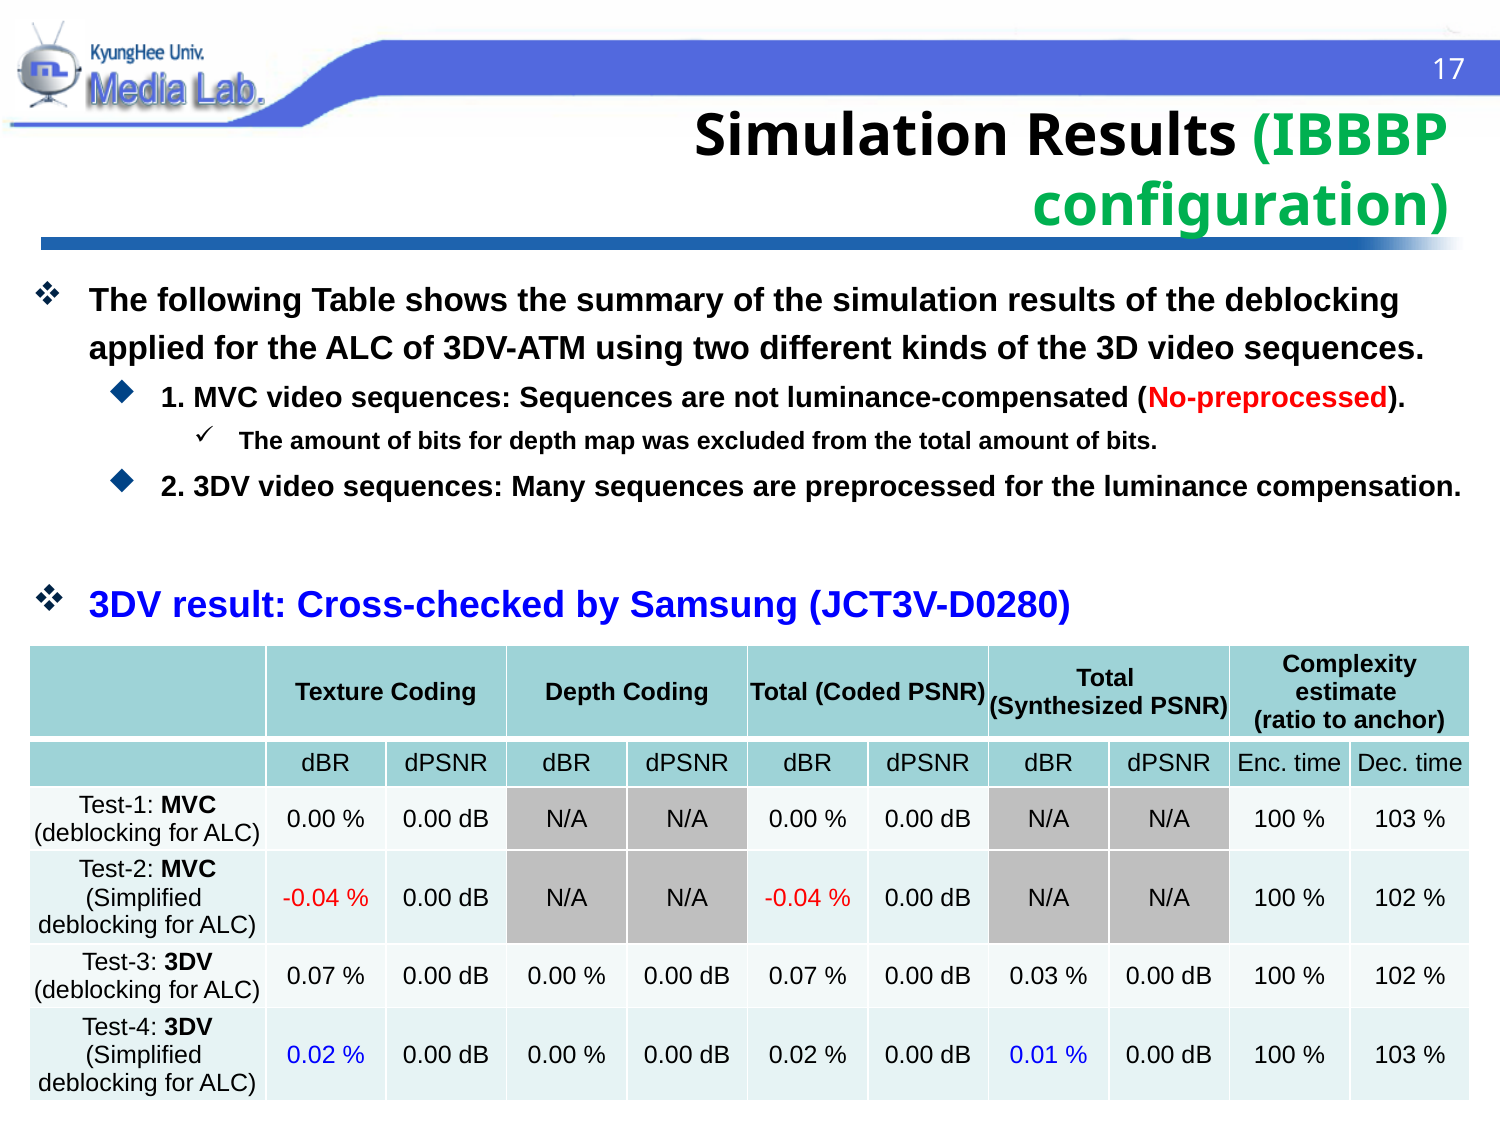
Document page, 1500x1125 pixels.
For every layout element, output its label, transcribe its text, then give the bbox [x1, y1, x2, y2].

table_cell dPSNR [387, 742, 506, 786]
table_cell 100 % [1230, 851, 1349, 943]
table_cell 0.02 % [748, 1008, 867, 1100]
table_header Depth Coding [507, 646, 747, 736]
table_cell 102 % [1351, 851, 1469, 943]
table_cell 0.07 % [748, 945, 867, 1007]
table_cell dPSNR [1110, 742, 1229, 786]
table_cell 0.00 % [267, 788, 385, 849]
slide_number 17 [1403, 42, 1481, 93]
table_cell 0.01 % [989, 1008, 1108, 1100]
table_cell 0.00 % [748, 788, 867, 849]
table_cell 0.00 dB [387, 1008, 506, 1100]
table_cell N/A [1110, 851, 1229, 943]
table_cell -0.04 % [748, 851, 867, 943]
table_cell Dec. time [1351, 742, 1469, 786]
table_cell Test-1: MVC (deblocking for ALC) [30, 788, 265, 849]
table_cell 0.03 % [989, 945, 1108, 1007]
table_cell 0.00 dB [869, 1008, 988, 1100]
table_cell N/A [507, 851, 626, 943]
table_cell dPSNR [869, 742, 988, 786]
picture [41, 237, 1500, 250]
table_cell N/A [989, 851, 1108, 943]
title Simulation Results (IBBBP configuration) [312, 101, 1465, 233]
table_header [30, 646, 265, 736]
table_cell Test-3: 3DV (deblocking for ALC) [30, 945, 265, 1007]
table_cell 103 % [1351, 788, 1469, 849]
table_cell 0.00 dB [387, 945, 506, 1007]
table_cell Test-2: MVC (Simplified deblocking for ALC) [30, 851, 265, 943]
table_cell N/A [989, 788, 1108, 849]
table_cell 0.00 dB [1110, 945, 1229, 1007]
table_cell 0.00 dB [387, 788, 506, 849]
table_cell N/A [628, 851, 747, 943]
table_cell 103 % [1351, 1008, 1469, 1100]
table_cell 0.00 dB [869, 788, 988, 849]
table_cell 102 % [1351, 945, 1469, 1007]
table_cell 100 % [1230, 1008, 1349, 1100]
table_cell 100 % [1230, 788, 1349, 849]
table_cell Test-4: 3DV (Simplified deblocking for ALC) [30, 1008, 265, 1100]
table_cell N/A [507, 788, 626, 849]
table_cell 0.07 % [267, 945, 385, 1007]
table_cell [30, 742, 265, 786]
table_cell 0.00 dB [628, 945, 747, 1007]
picture [0, 0, 1500, 138]
table_header Complexity estimate (ratio to anchor) [1230, 646, 1469, 736]
table_cell 0.00 dB [628, 1008, 747, 1100]
table_cell dBR [507, 742, 626, 786]
table_cell 0.00 dB [869, 851, 988, 943]
table_cell Enc. time [1230, 742, 1349, 786]
table_cell 0.00 dB [869, 945, 988, 1007]
table_cell 0.02 % [267, 1008, 385, 1100]
table_cell N/A [1110, 788, 1229, 849]
table_cell 0.00 dB [1110, 1008, 1229, 1100]
table_cell 100 % [1230, 945, 1349, 1007]
table_cell 0.00 % [507, 1008, 626, 1100]
table_cell 0.00 % [507, 945, 626, 1007]
table_cell dBR [267, 742, 385, 786]
table_header Texture Coding [267, 646, 506, 736]
table_cell 0.00 dB [387, 851, 506, 943]
table_header Total (Synthesized PSNR) [989, 646, 1229, 736]
table_cell dBR [989, 742, 1108, 786]
table_cell -0.04 % [267, 851, 385, 943]
table_cell N/A [628, 788, 747, 849]
table_header Total (Coded PSNR) [748, 646, 988, 736]
table_cell dBR [748, 742, 867, 786]
table_cell dPSNR [628, 742, 747, 786]
list The following Table shows the summary of the simulation results of the deblocking applied for the ALC of 3DV-ATM using two different kinds of the 3D video sequences. 1. MVC video sequences: Sequences are not luminance-compensated (No-preprocessed). The amount of bits for depth map was excluded from the total amount of bits. 2. 3DV video sequences: Many sequences are preprocessed for the luminance compensation. 3DV result: Cross-checked by Samsung (JCT3V-D0280) [17, 262, 1483, 1107]
